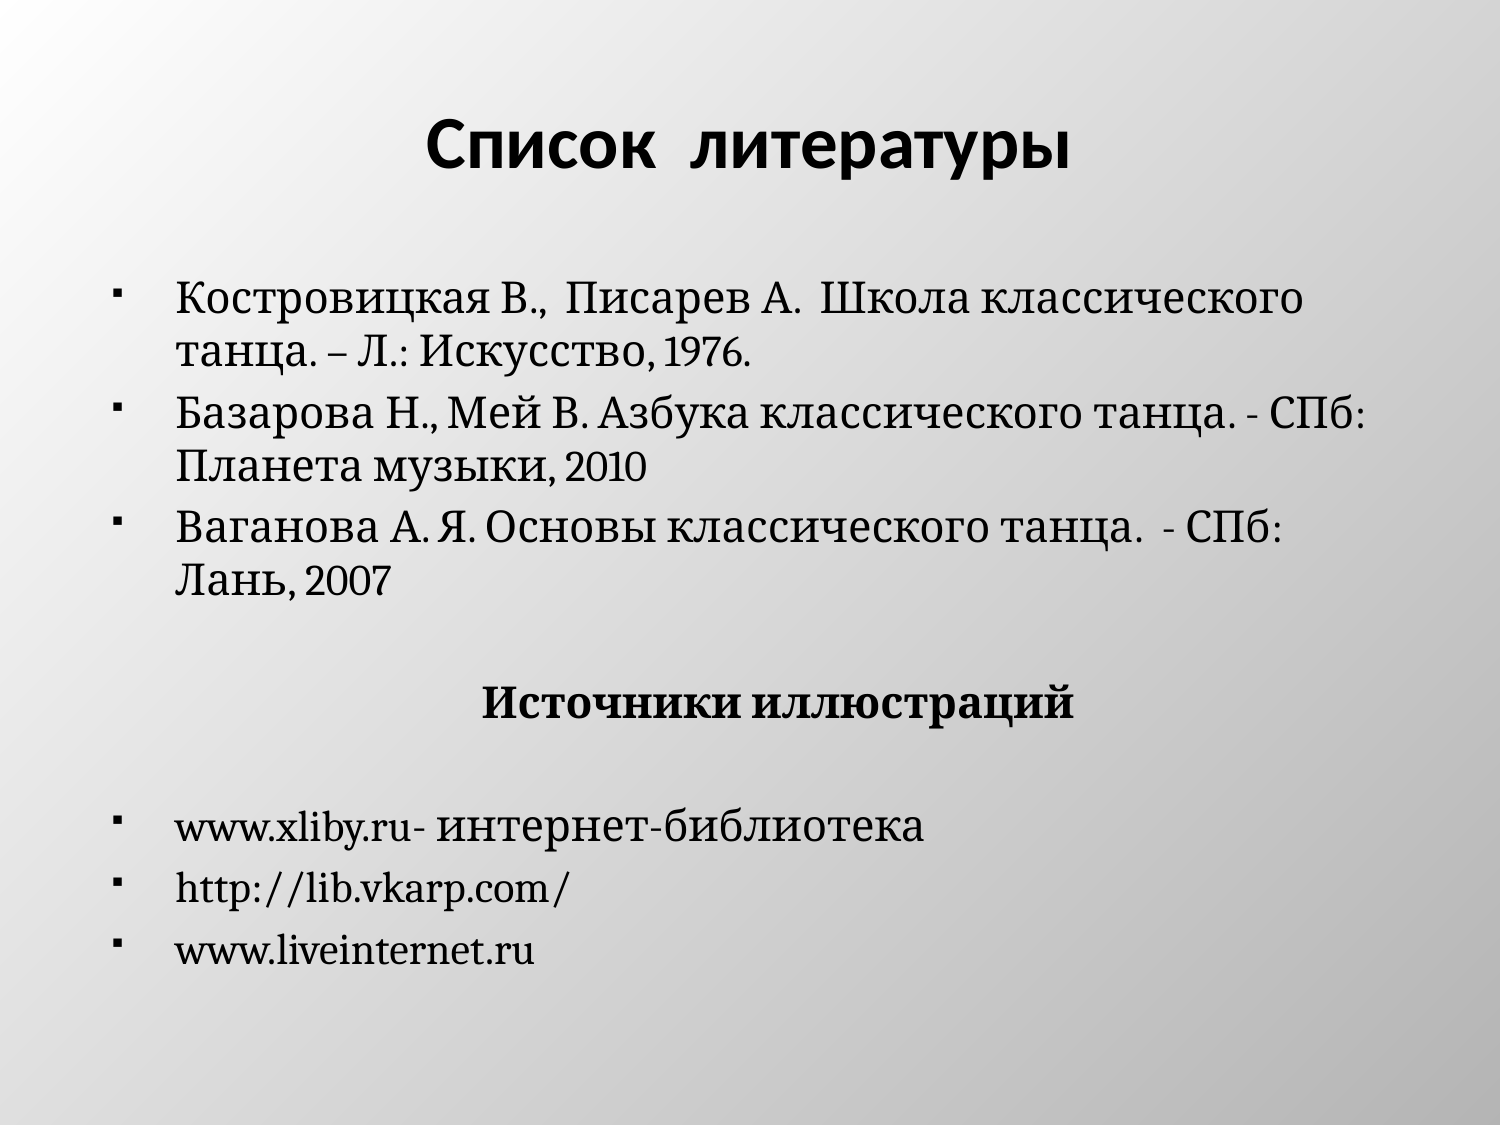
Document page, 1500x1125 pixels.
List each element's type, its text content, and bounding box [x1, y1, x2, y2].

title Список литературы [75, 45, 1425, 233]
list Костровицкая В., Писарев А. Школа классического танца. – Л.: Искусство, 1976. Базарова Н., Мей В. Азбука классического танца. - СПб: Планета музыки, 2010 Ваганова А. Я. Основы классического танца. - СПб: Лань, 2007 Источники иллюстраций www.xliby.ru- интернет-библиотека http://lib.vkarp.com/ www.liveinternet.ru [75, 262, 1425, 1035]
